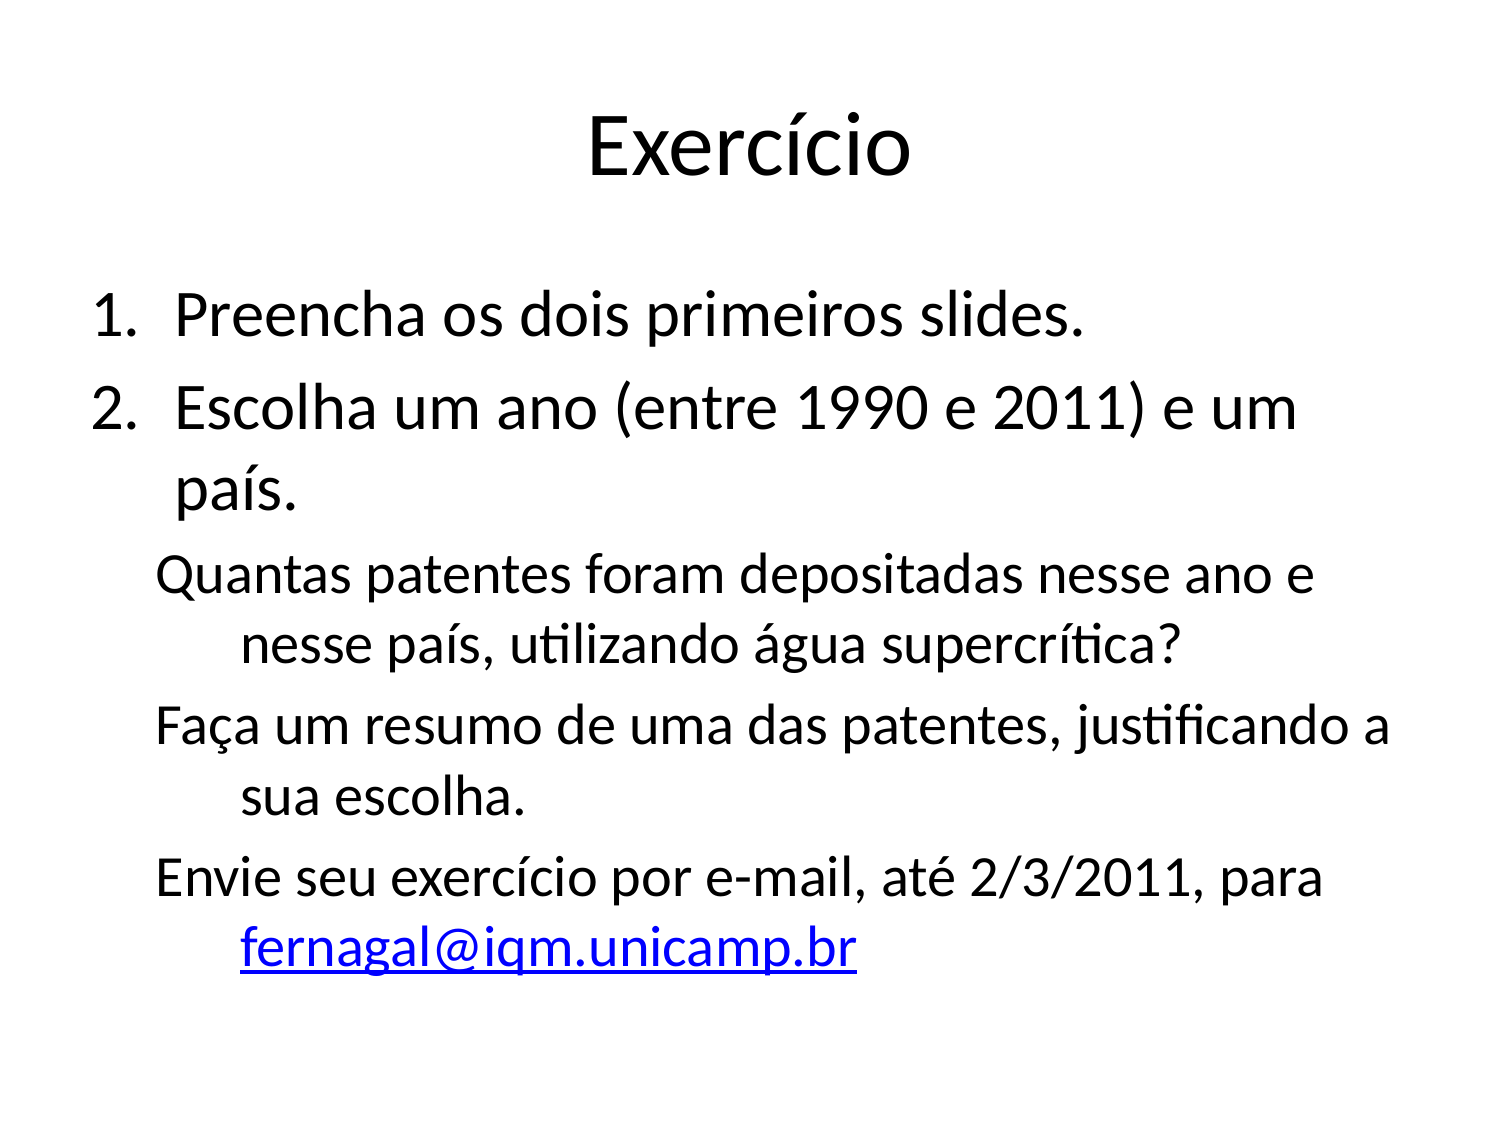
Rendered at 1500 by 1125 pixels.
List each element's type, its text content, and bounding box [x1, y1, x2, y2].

title Exercício [75, 45, 1425, 233]
list Preencha os dois primeiros slides. Escolha um ano (entre 1990 e 2011) e um país. Quantas patentes foram depositadas nesse ano e nesse país, utilizando água supercrítica? Faça um resumo de uma das patentes, justificando a sua escolha. Envie seu exercício por e-mail, até 2/3/2011, para fernagal@iqm.unicamp.br [75, 262, 1425, 1005]
